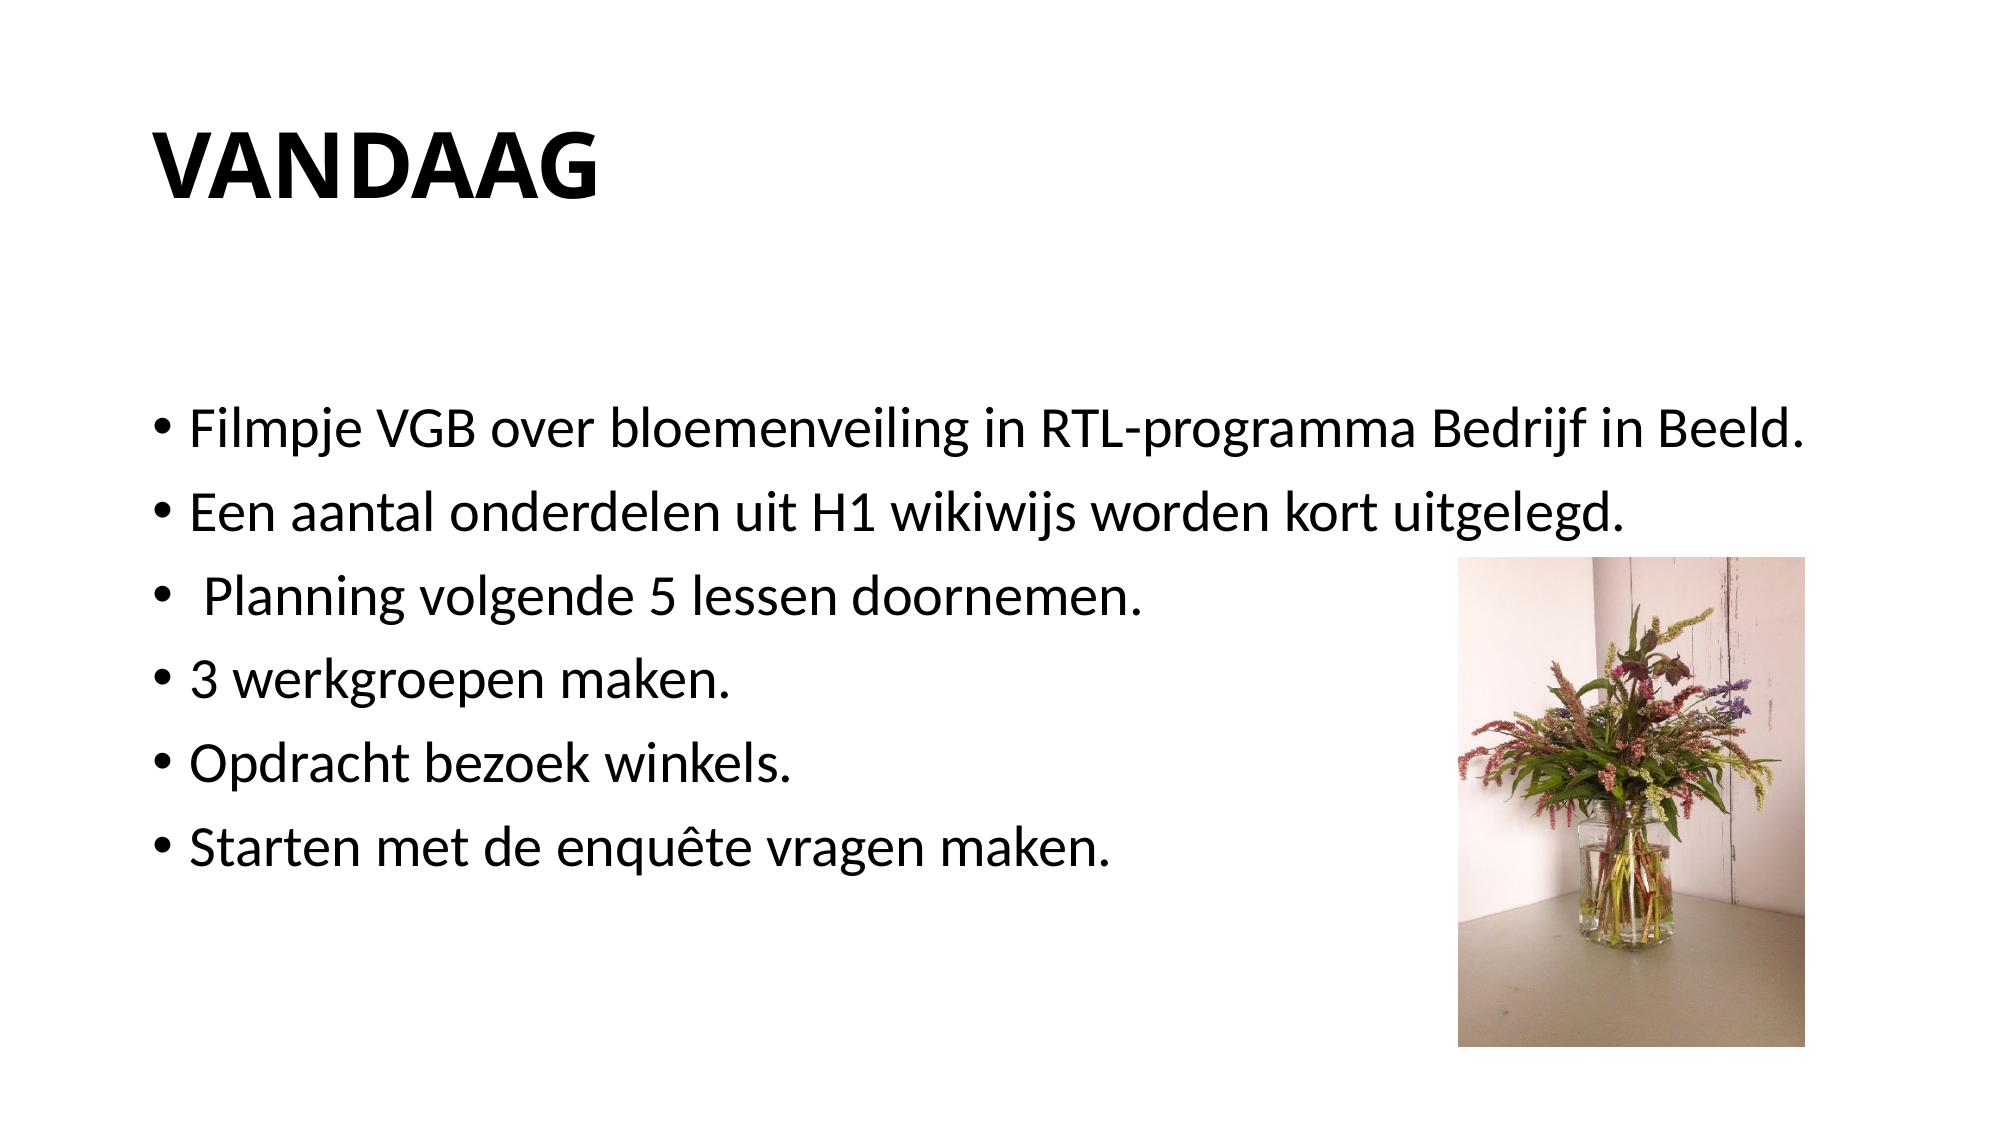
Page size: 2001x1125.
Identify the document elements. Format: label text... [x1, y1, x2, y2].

list Filmpje VGB over bloemenveiling in RTL-programma Bedrijf in Beeld. Een aantal onderdelen uit H1 wikiwijs worden kort uitgelegd. Planning volgende 5 lessen doornemen. 3 werkgroepen maken. Opdracht bezoek winkels. Starten met de enquête vragen maken. [137, 299, 1863, 1014]
picture [1458, 557, 1805, 1047]
title VANDAAG [137, 59, 1863, 278]
